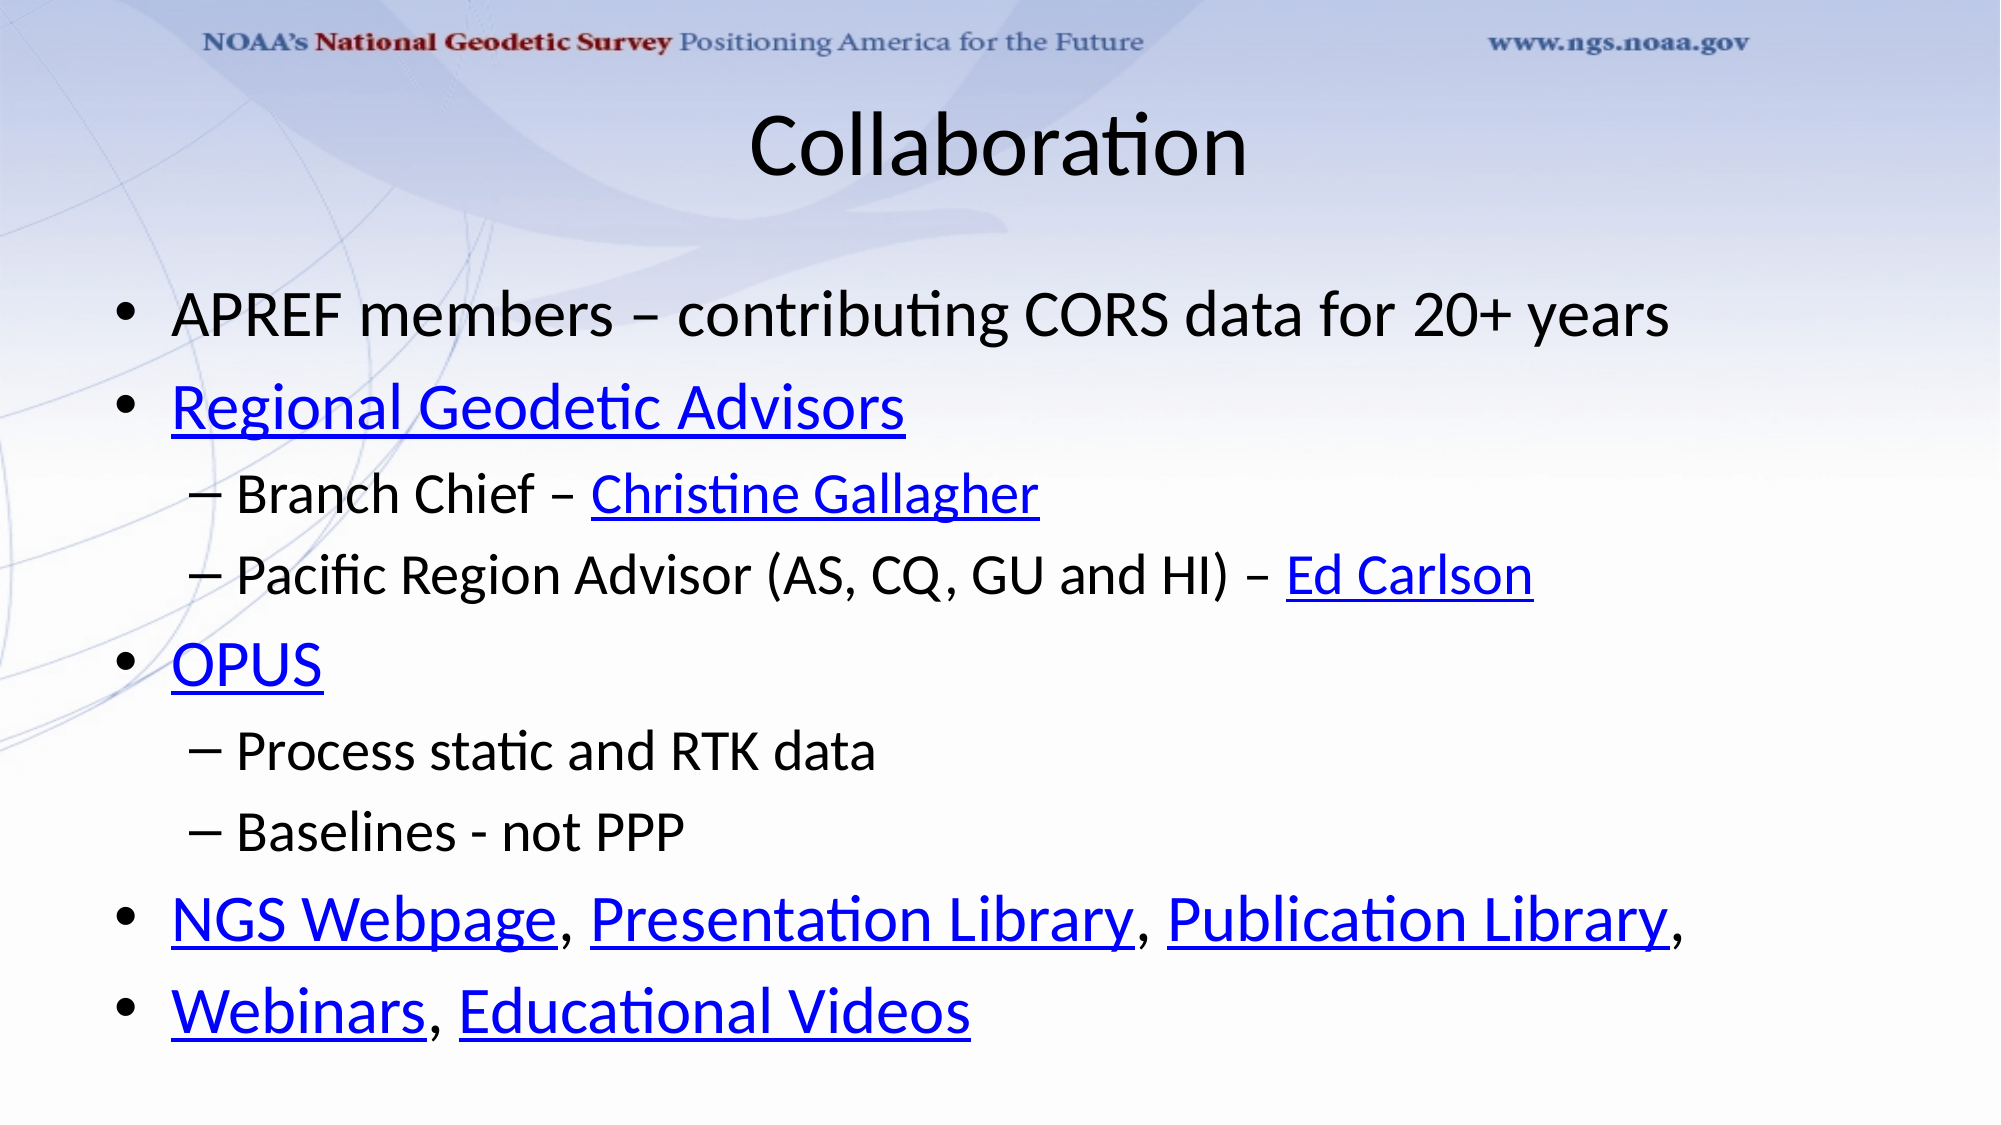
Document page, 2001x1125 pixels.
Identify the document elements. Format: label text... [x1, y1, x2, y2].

picture [0, 0, 2000, 1125]
title Collaboration [99, 45, 1900, 233]
list APREF members – contributing CORS data for 20+ years Regional Geodetic Advisors Branch Chief – Christine Gallagher Pacific Region Advisor (AS, CQ, GU and HI) – Ed Carlson OPUS Process static and RTK data Baselines - not PPP NGS Webpage, Presentation Library, Publication Library, Webinars, Educational Videos [99, 262, 1900, 1005]
